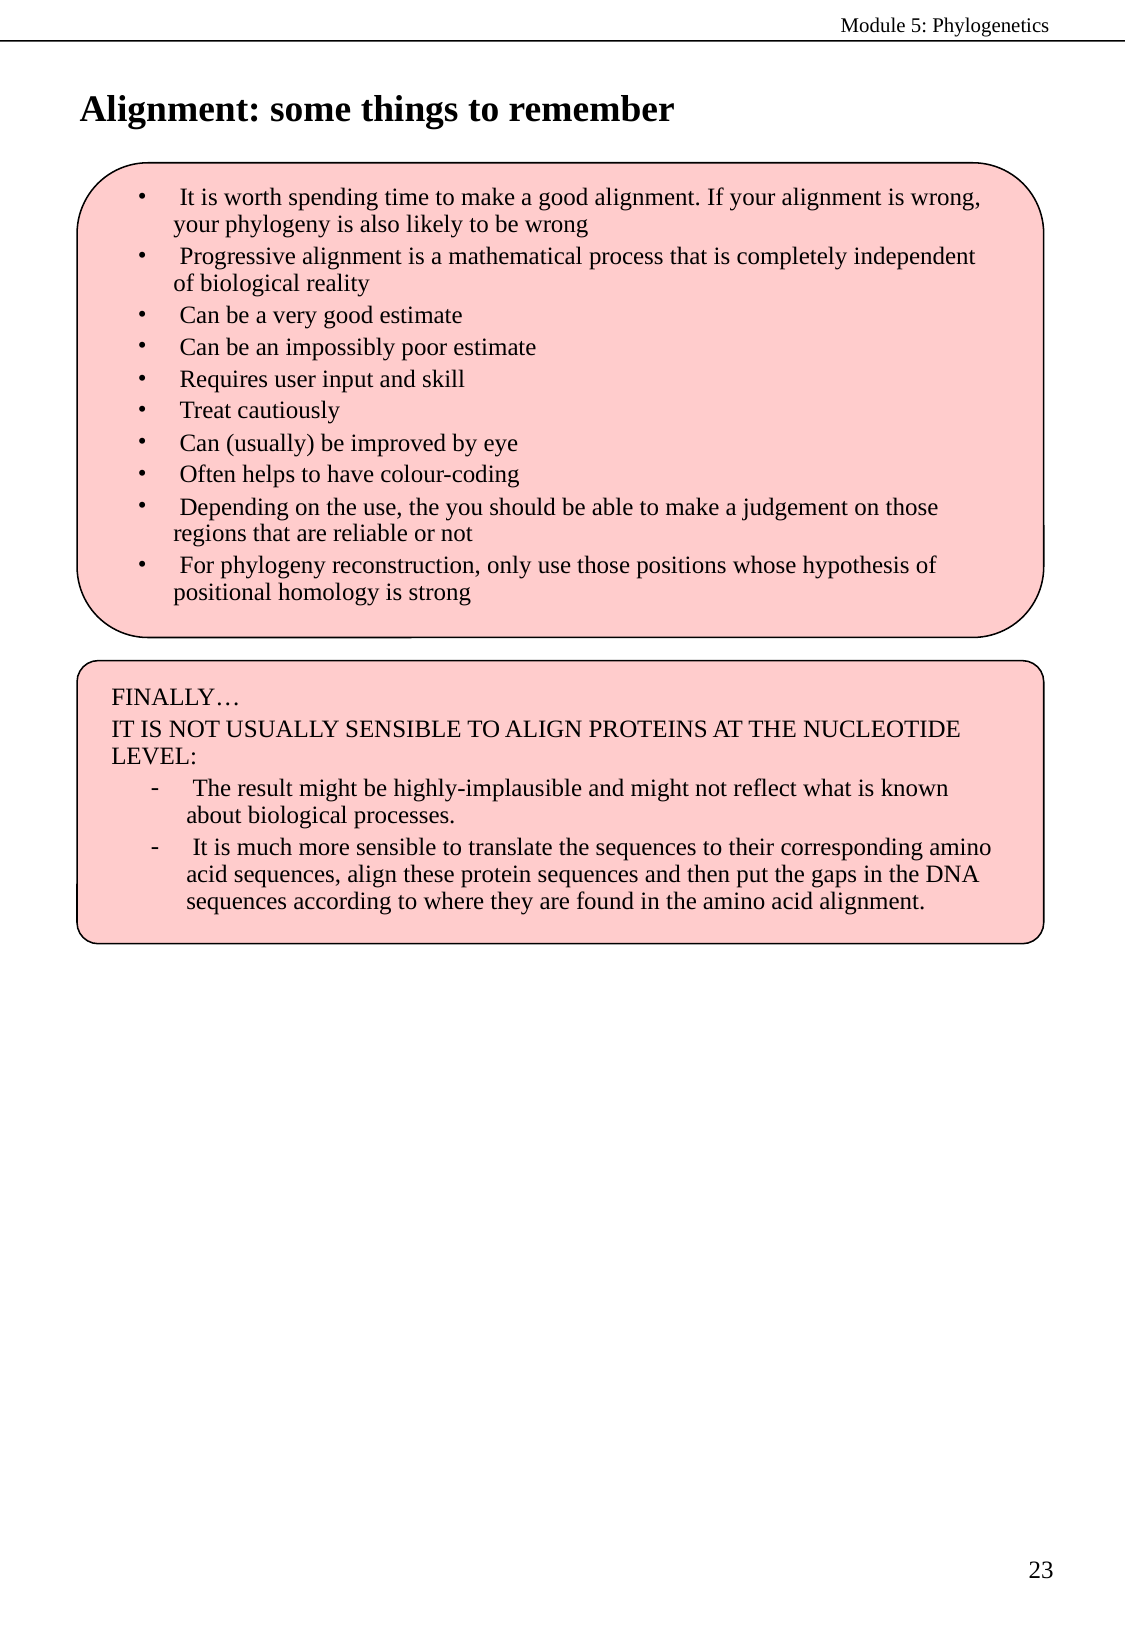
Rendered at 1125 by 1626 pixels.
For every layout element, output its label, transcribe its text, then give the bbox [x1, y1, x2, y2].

text_box [77, 660, 1044, 944]
text_box FINALLY… IT IS NOT USUALLY SENSIBLE TO ALIGN PROTEINS AT THE NUCLEOTIDE LEVEL: The result might be highly-implausible and might not reflect what is known about biological processes. It is much more sensible to translate the sequences to their corresponding amino acid sequences, align these protein sequences and then put the gaps in the DNA sequences according to where they are found in the amino acid alignment. [96, 676, 1024, 923]
slide_number 23 [806, 1545, 1069, 1593]
text_box Alignment: some things to remember [64, 76, 999, 136]
text_box It is worth spending time to make a good alignment. If your alignment is wrong, your phylogeny is also likely to be wrong Progressive alignment is a mathematical process that is completely independent of biological reality Can be a very good estimate Can be an impossibly poor estimate Requires user input and skill Treat cautiously Can (usually) be improved by eye Often helps to have colour-coding Depending on the use, the you should be able to make a judgement on those regions that are reliable or not For phylogeny reconstruction, only use those positions whose hypothesis of positional homology is strong [123, 176, 1011, 614]
text_box [77, 162, 1044, 638]
